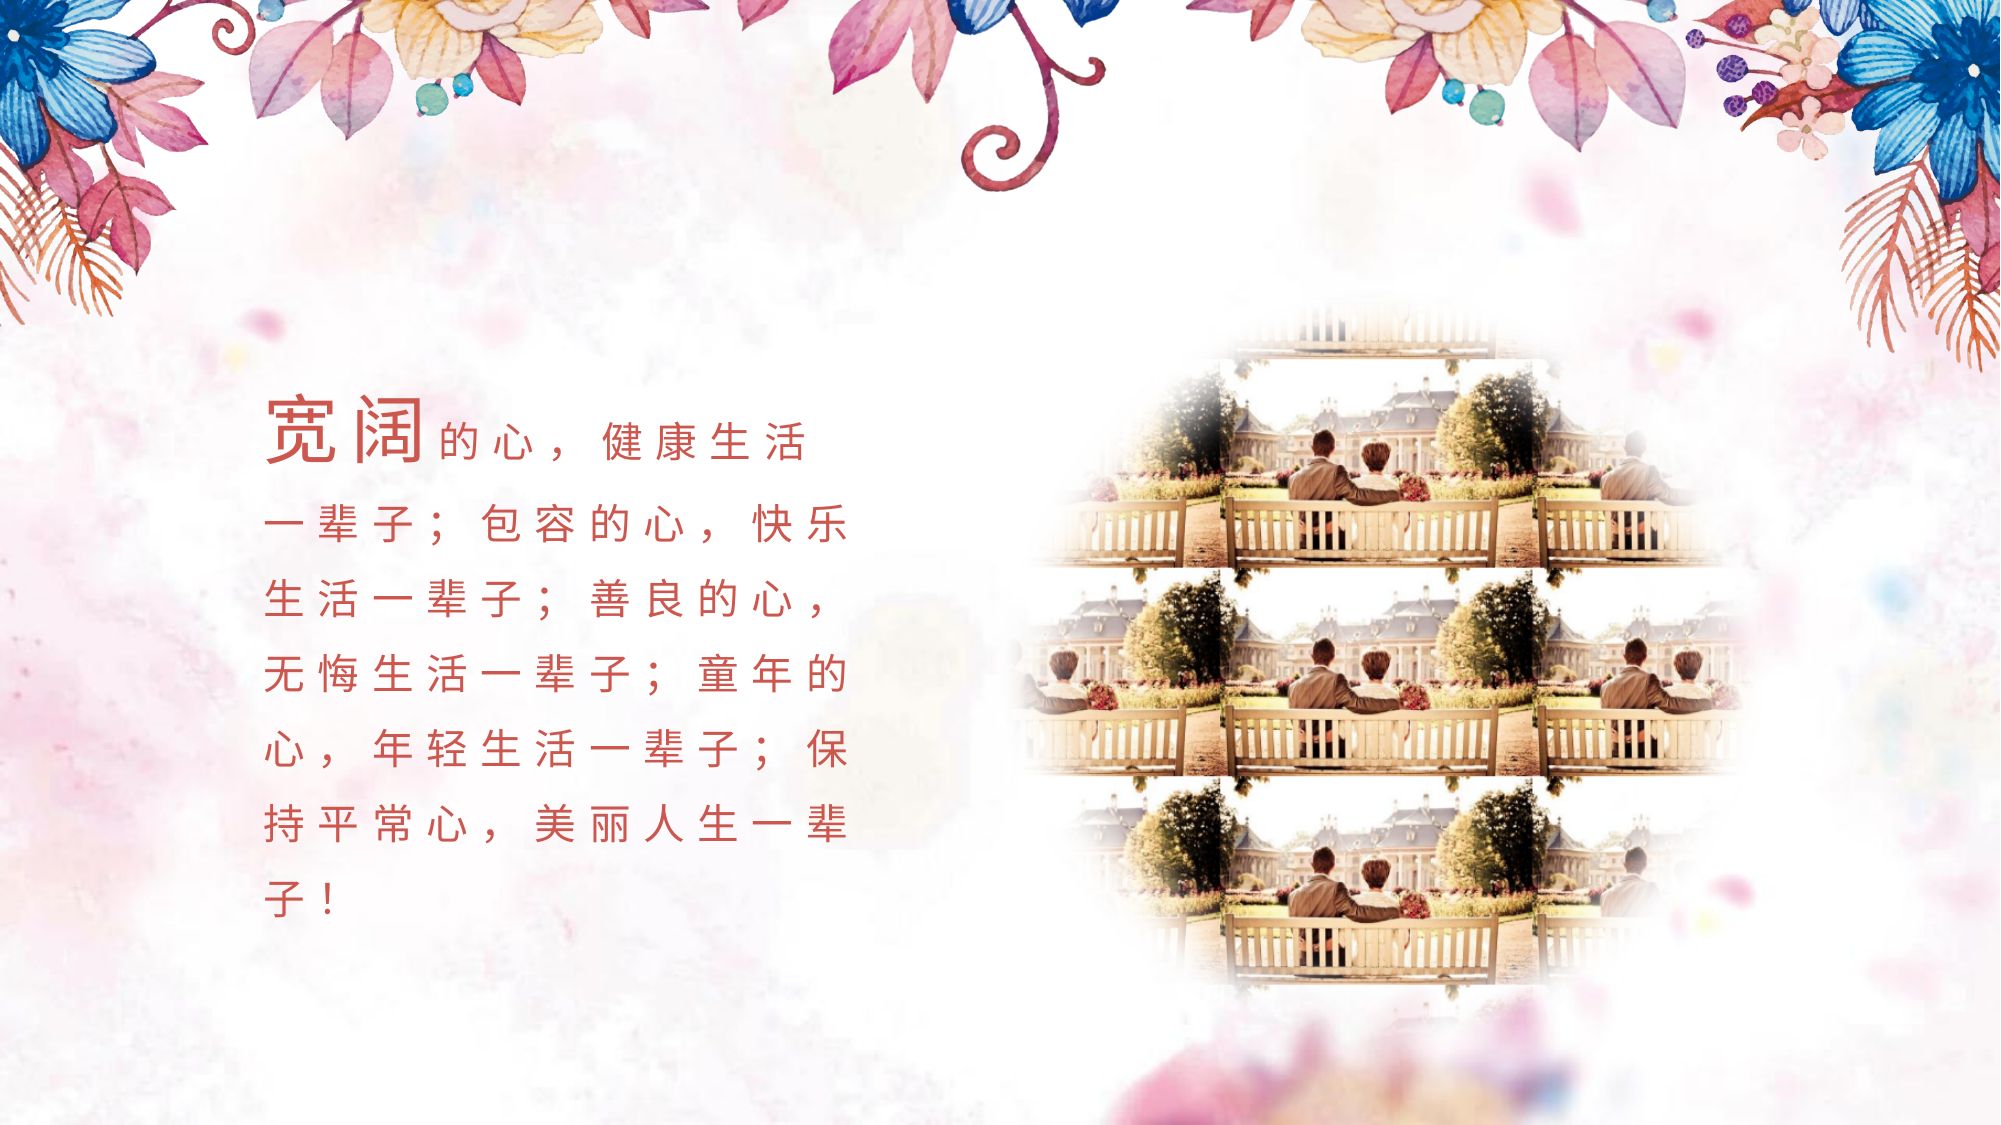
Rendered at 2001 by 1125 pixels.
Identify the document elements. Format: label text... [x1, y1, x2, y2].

text_box 宽阔的心，健康生活一辈子；包容的心，快乐生活一辈子；善良的心，无悔生活一辈子；童年的心，年轻生活一辈子；保持平常心，美丽人生一辈子！ [248, 330, 878, 931]
picture [0, 0, 2000, 1125]
text_box [1090, 380, 1676, 965]
